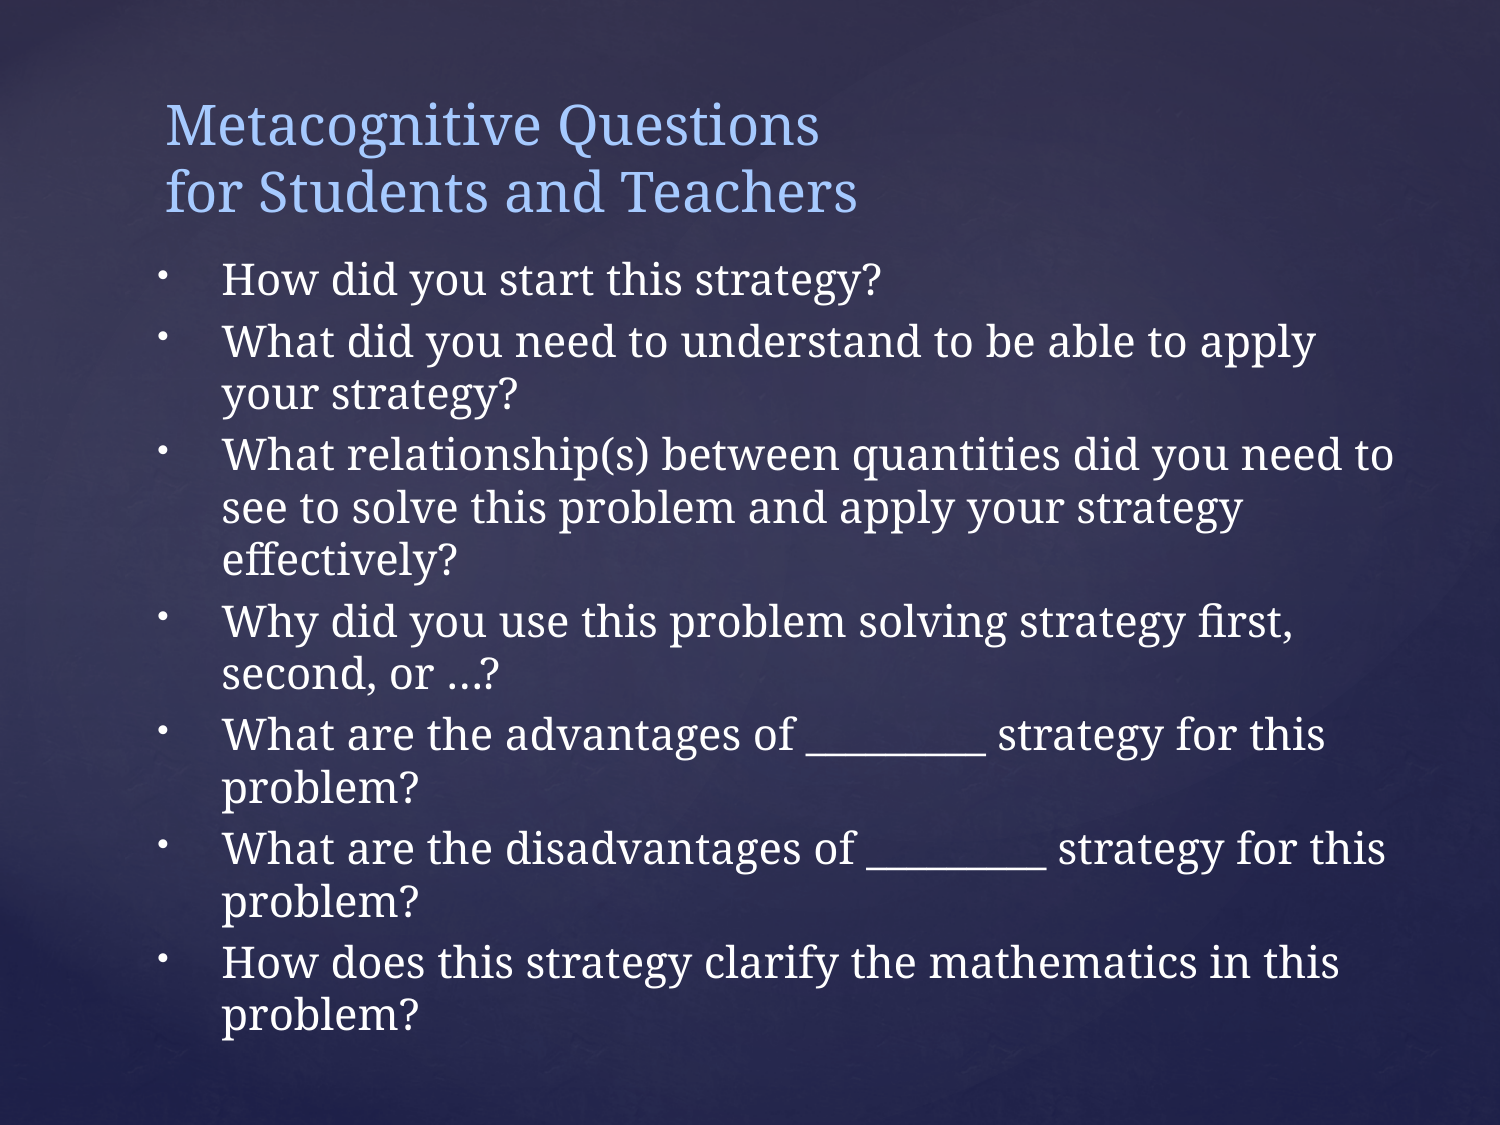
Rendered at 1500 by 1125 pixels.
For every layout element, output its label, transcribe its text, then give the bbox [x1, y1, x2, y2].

title Metacognitive Questions for Students and Teachers [150, 81, 1425, 232]
list How did you start this strategy? What did you need to understand to be able to apply your strategy? What relationship(s) between quantities did you need to see to solve this problem and apply your strategy effectively? Why did you use this problem solving strategy first, second, or …? What are the advantages of _________ strategy for this problem? What are the disadvantages of _________ strategy for this problem? How does this strategy clarify the mathematics in this problem? [137, 224, 1413, 1067]
